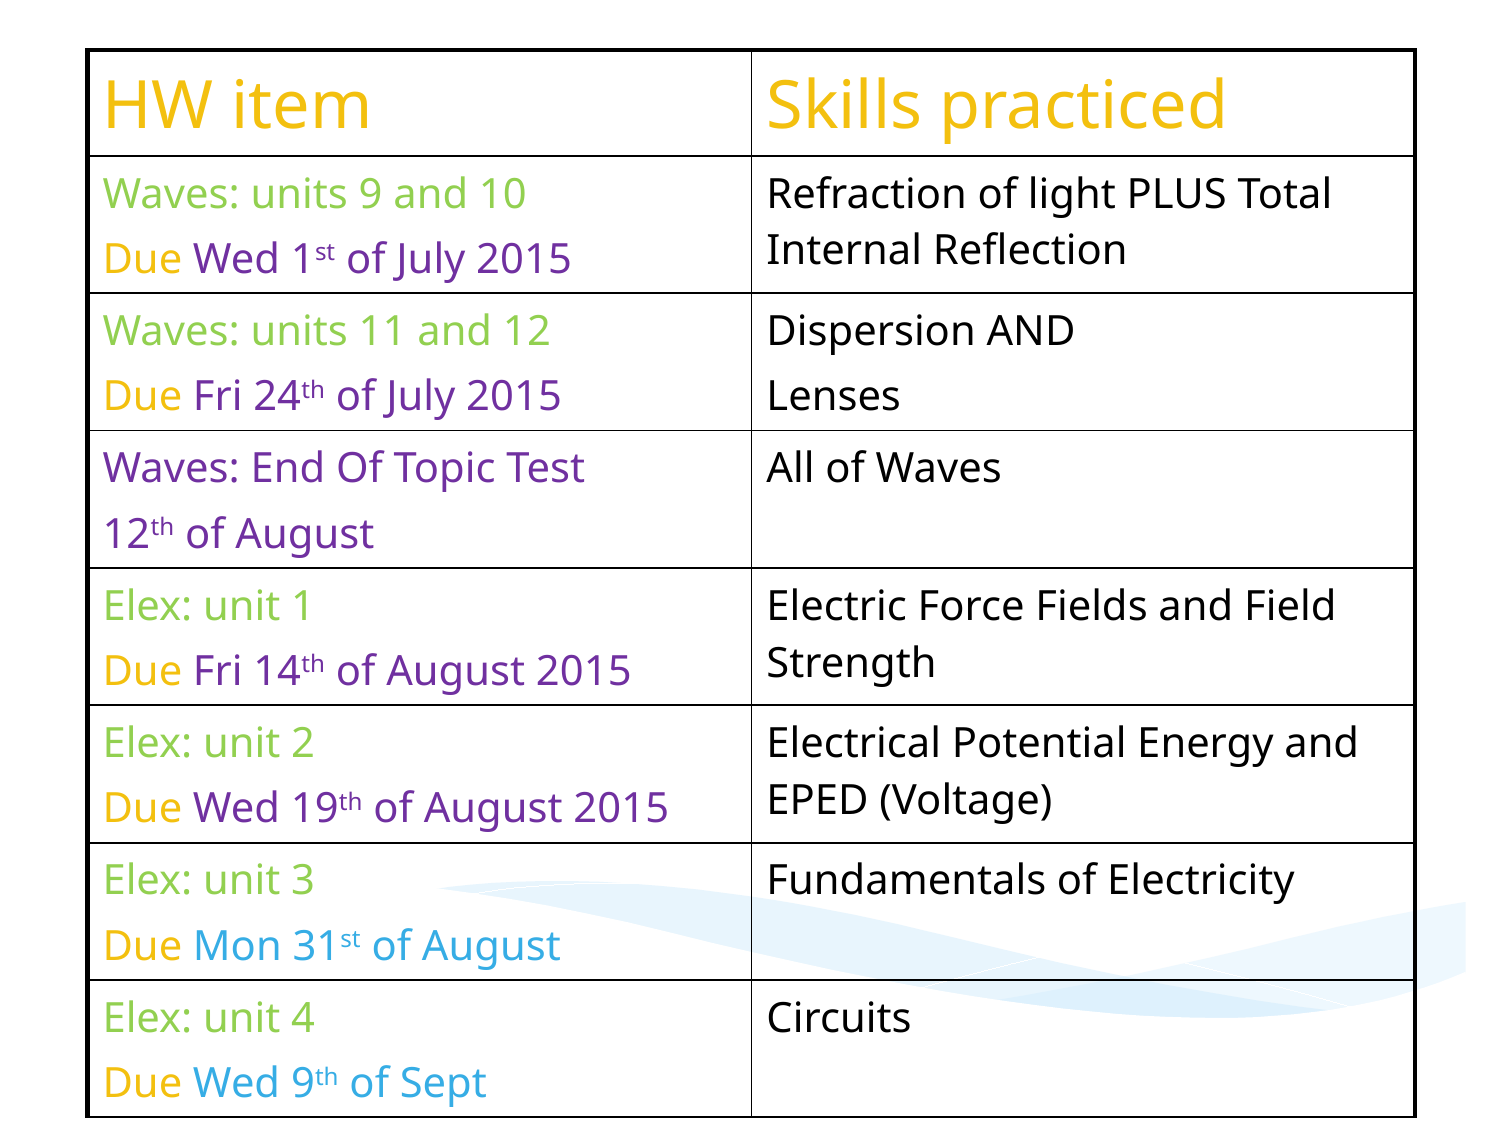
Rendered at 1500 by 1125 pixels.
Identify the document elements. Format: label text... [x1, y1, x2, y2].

table_cell Waves: units 11 and 12 Due Fri 24th of July 2015 [90, 294, 751, 430]
table_cell Elex: unit 3 Due Mon 31st of August [90, 844, 751, 979]
table_cell Electric Force Fields and Field Strength [752, 569, 1413, 704]
table_header HW item [90, 52, 751, 155]
table_cell Elex: unit 1 Due Fri 14th of August 2015 [90, 569, 751, 704]
table_cell Electrical Potential Energy and EPED (Voltage) [752, 706, 1413, 842]
table_cell Fundamentals of Electricity [752, 844, 1413, 979]
table_cell Circuits [752, 981, 1413, 1116]
table_cell All of Waves [752, 431, 1413, 567]
table_cell Refraction of light PLUS Total Internal Reflection [752, 157, 1413, 292]
table_cell Dispersion AND Lenses [752, 294, 1413, 430]
table_cell Elex: unit 4 Due Wed 9th of Sept [90, 981, 751, 1116]
table_cell Waves: units 9 and 10 Due Wed 1st of July 2015 [90, 157, 751, 292]
table_cell Waves: End Of Topic Test 12th of August [90, 431, 751, 567]
table_cell Elex: unit 2 Due Wed 19th of August 2015 [90, 706, 751, 842]
table_header Skills practiced [752, 52, 1413, 155]
